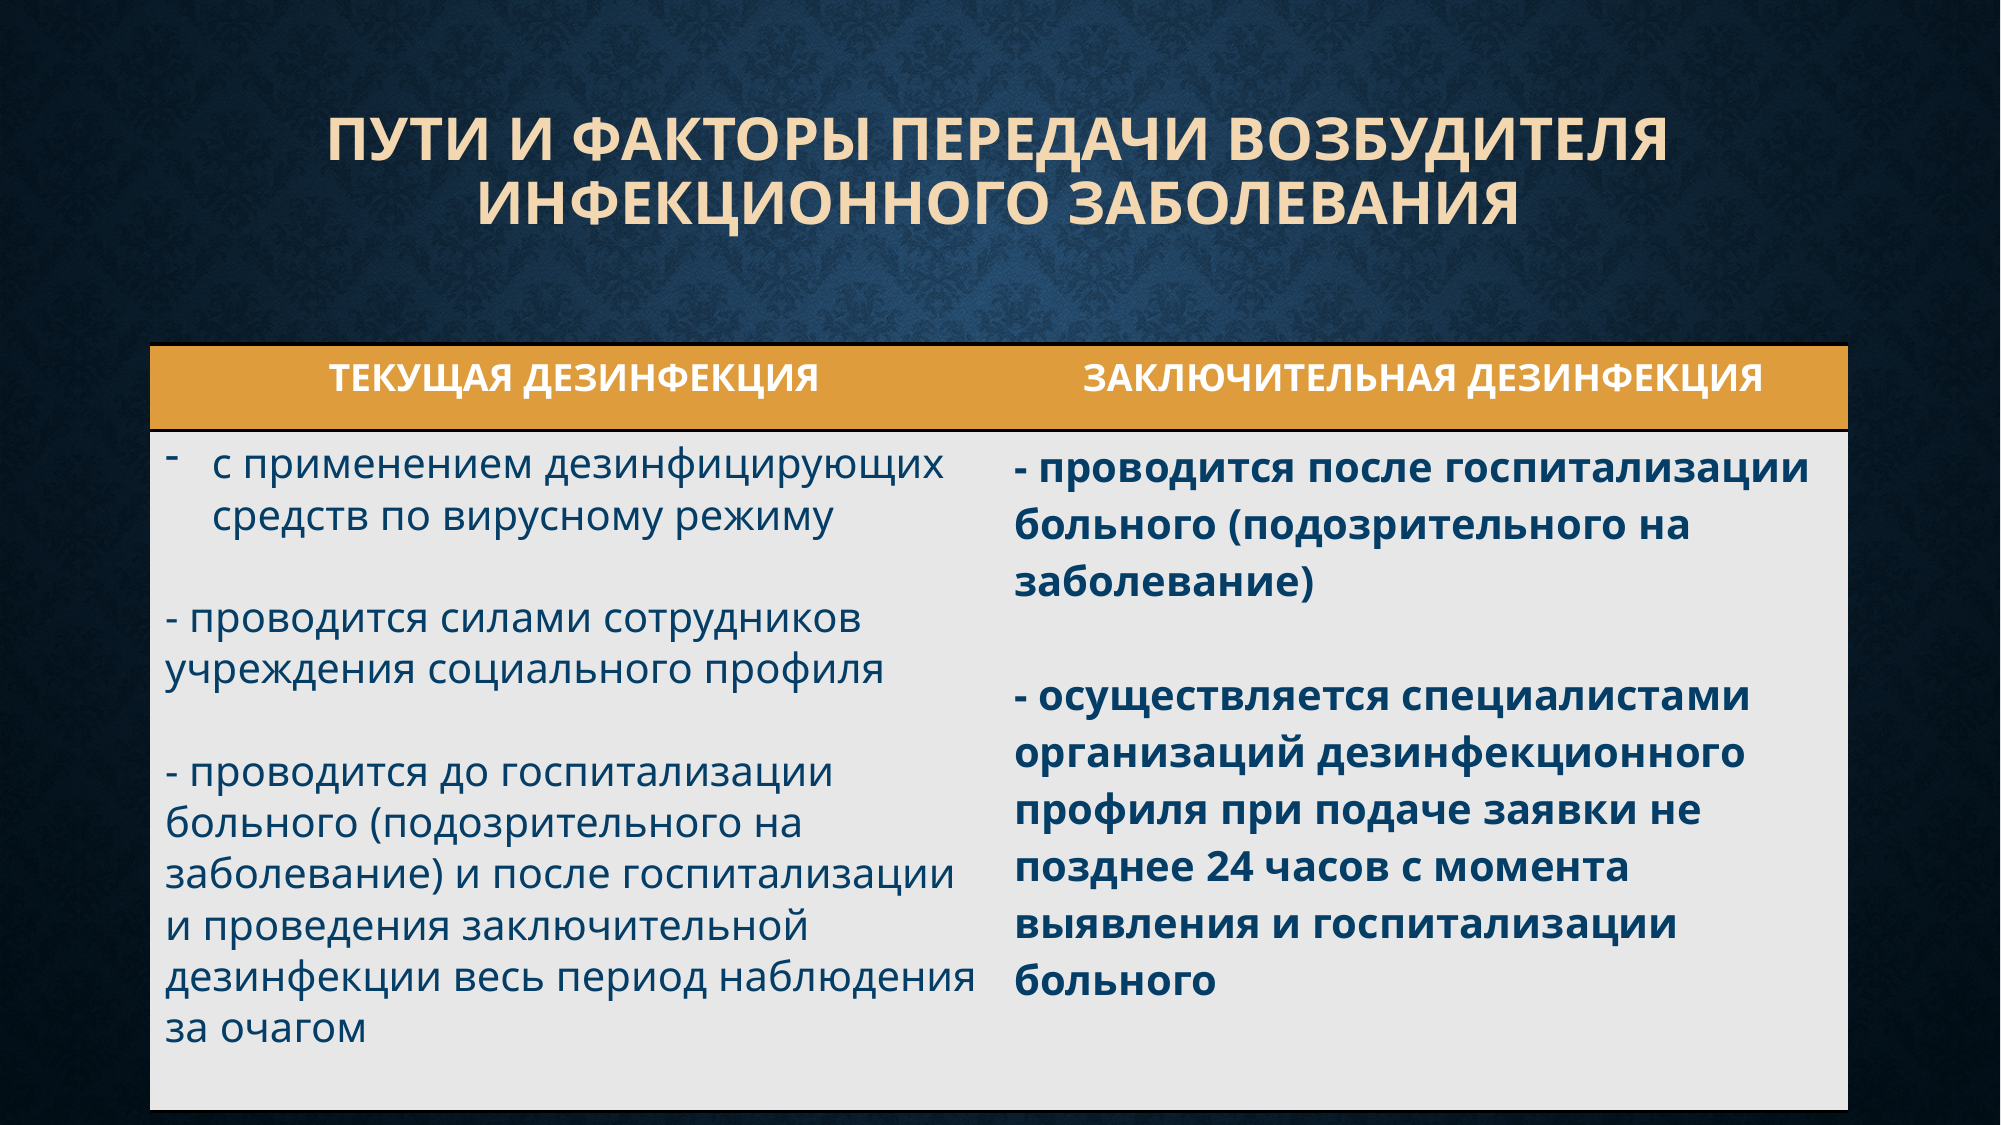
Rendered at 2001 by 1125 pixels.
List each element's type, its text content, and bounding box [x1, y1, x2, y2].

table_header ЗАКЛЮЧИТЕЛЬНАЯ ДЕЗИНФЕКЦИЯ [999, 346, 1848, 429]
table_header ТЕКУЩАЯ ДЕЗИНФЕКЦИЯ [150, 346, 999, 429]
table_cell - проводится после госпитализации больного (подозрительного на заболевание) - осуществляется специалистами организаций дезинфекционного профиля при подаче заявки не позднее 24 часов с момента выявления и госпитализации больного [999, 432, 1848, 1110]
table_cell с применением дезинфицирующих средств по вирусному режиму - проводится силами сотрудников учреждения социального профиля - проводится до госпитализации больного (подозрительного на заболевание) и после госпитализации и проведения заключительной дезинфекции весь период наблюдения за очагом [150, 432, 999, 1110]
title ПУТИ и ФАКТОРЫ ПЕРЕДАЧИ ВОЗБУДИТЕЛЯ ИНФЕКЦИОННОГО ЗАБОЛЕВАНИЯ [149, 99, 1849, 318]
